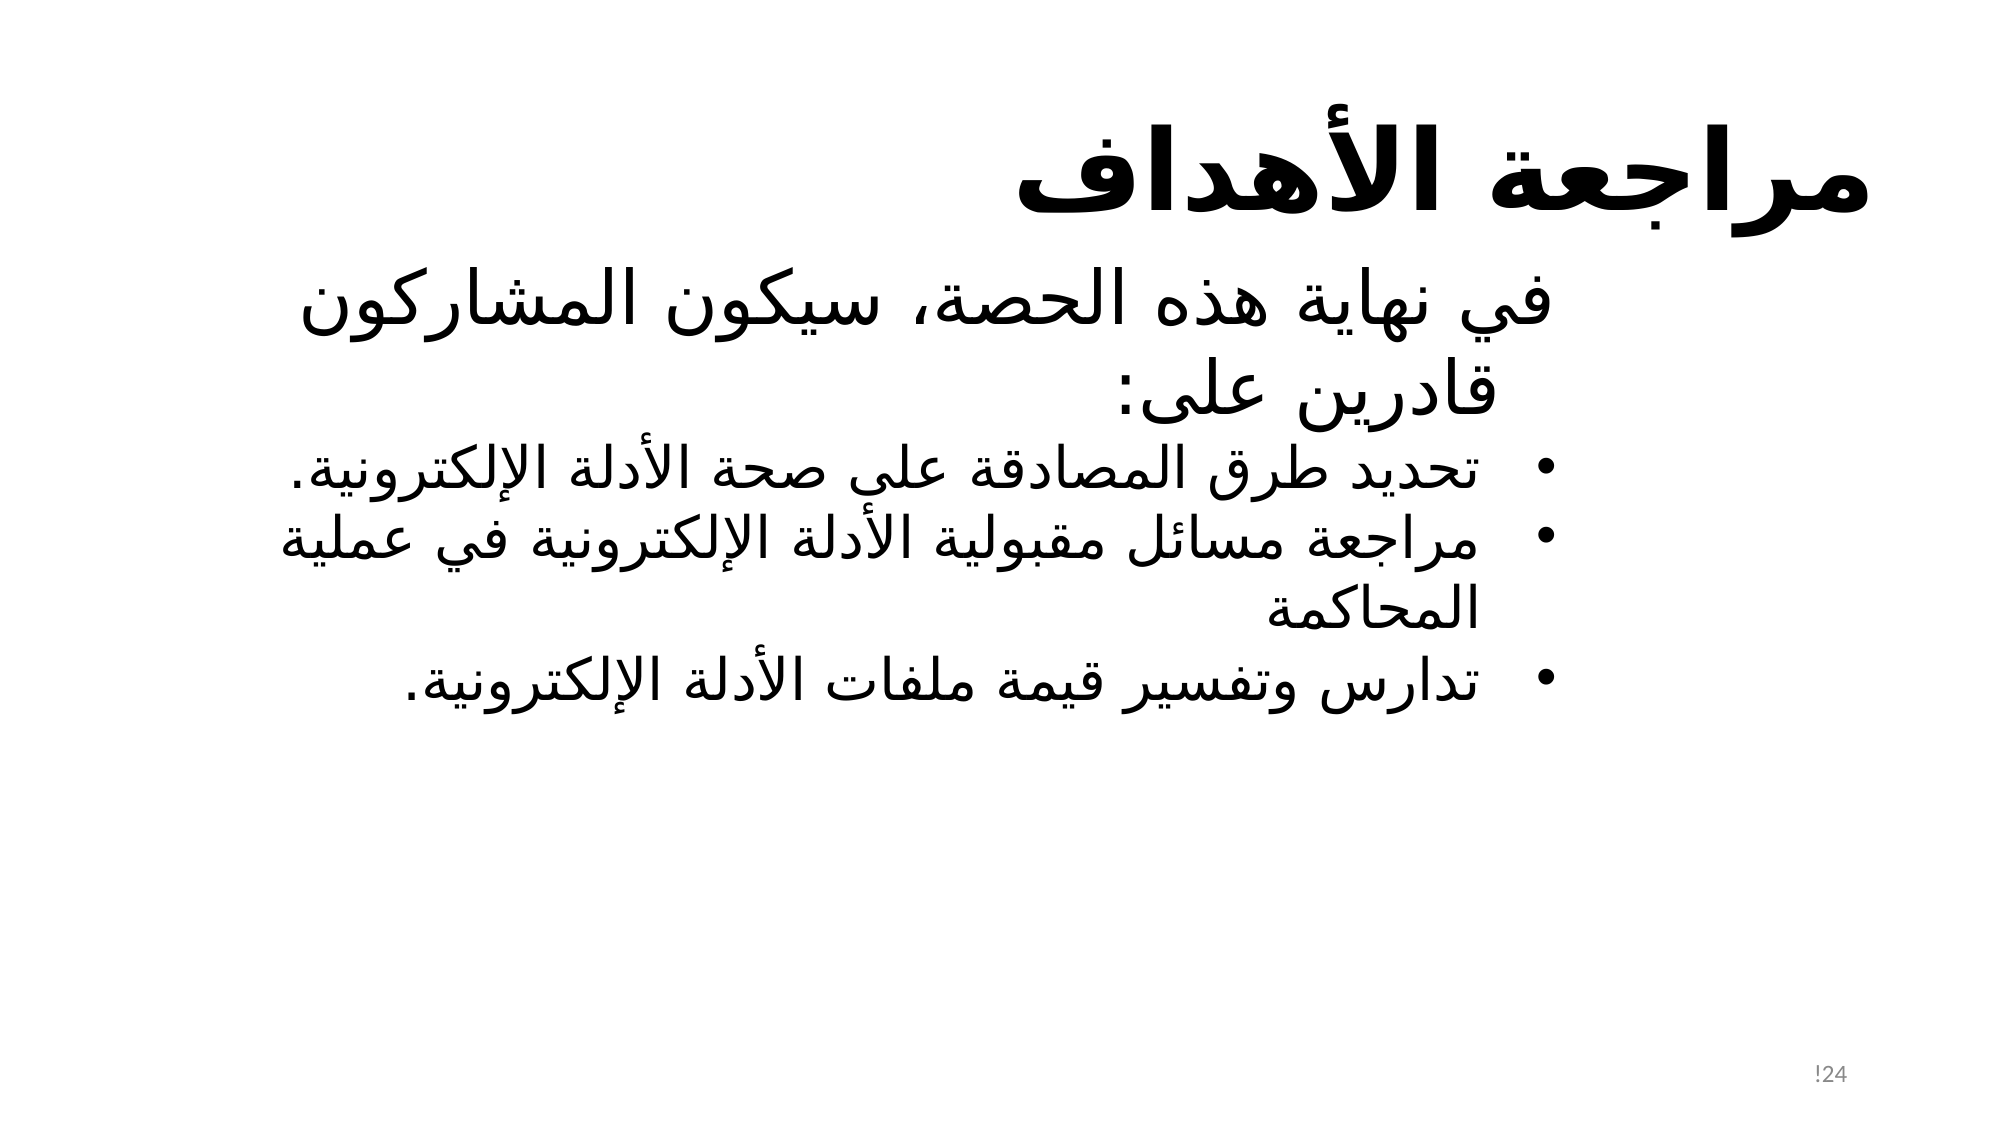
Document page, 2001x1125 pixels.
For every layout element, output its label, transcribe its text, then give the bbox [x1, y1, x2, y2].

title مراجعة الأهداف [541, 110, 1892, 238]
text_box في نهاية هذه الحصة، سيكون المشاركون قادرين على: تحديد طرق المصادقة على صحة الأدلة الإلكترونية. مراجعة مسائل مقبولية الأدلة الإلكترونية في عملية المحاكمة تدارس وتفسير قيمة ملفات الأدلة الإلكترونية. [174, 242, 1572, 1036]
slide_number !24 [1412, 1042, 1863, 1103]
